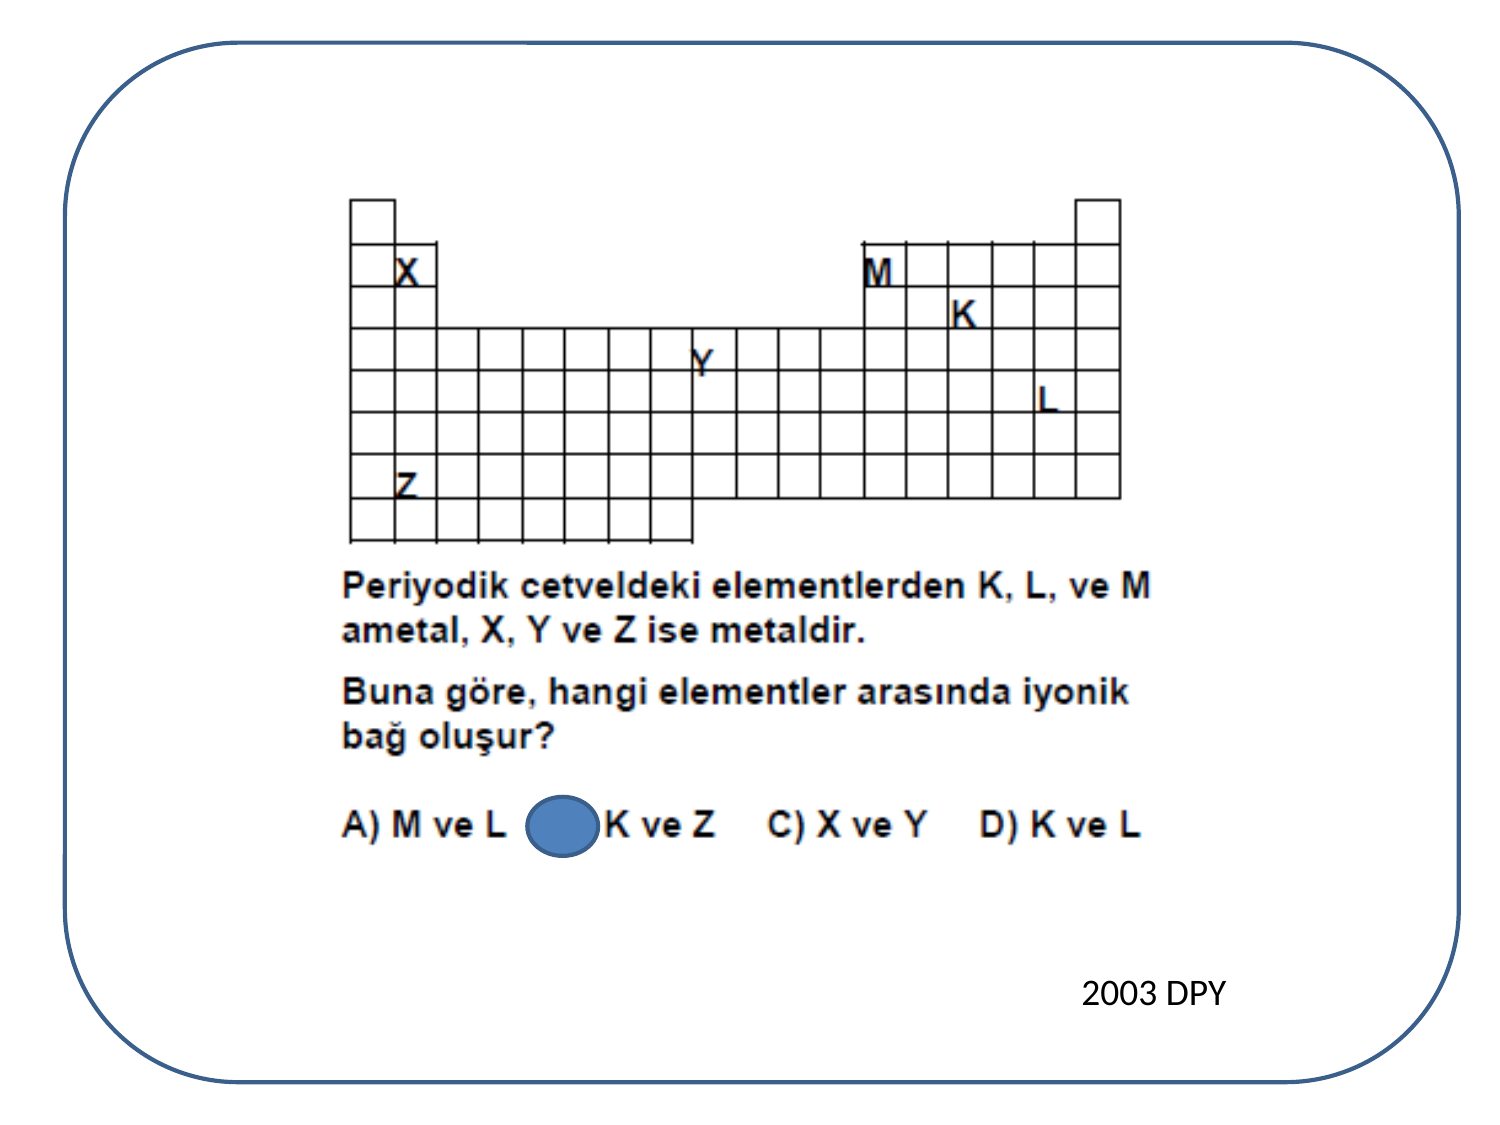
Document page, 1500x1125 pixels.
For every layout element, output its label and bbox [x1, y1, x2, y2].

text_box [62, 40, 1461, 1085]
picture [327, 175, 1181, 907]
